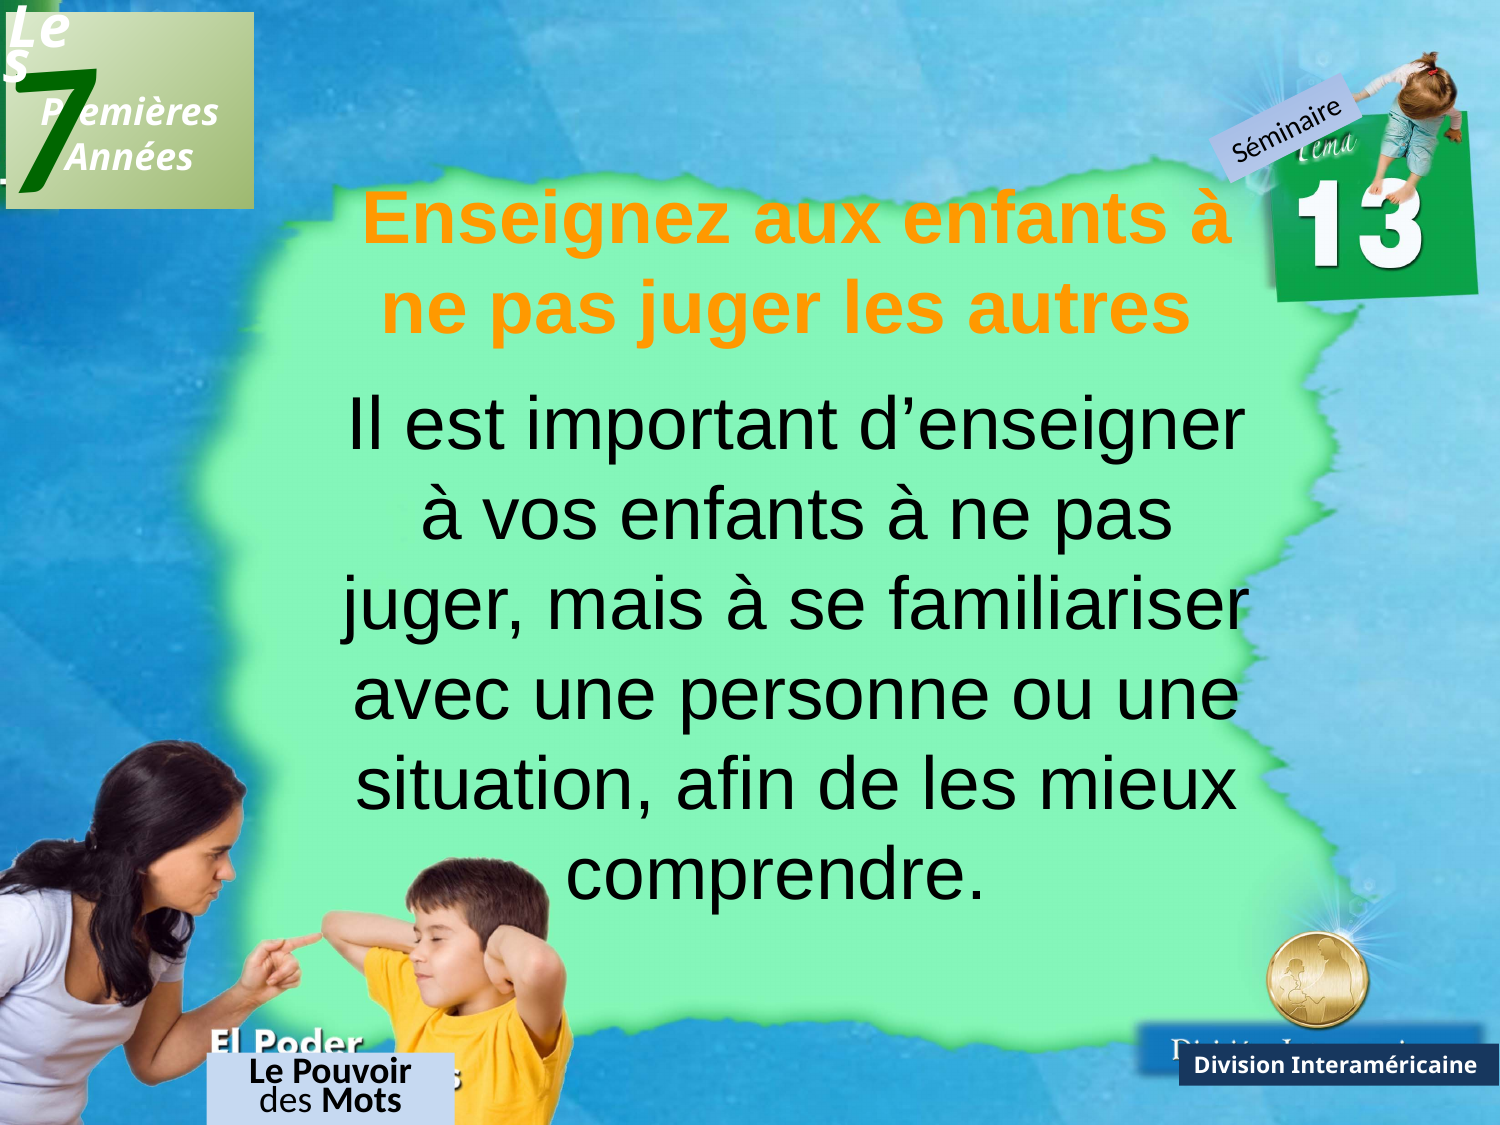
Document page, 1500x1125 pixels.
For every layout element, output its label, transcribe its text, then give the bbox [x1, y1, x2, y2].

picture [0, 0, 1500, 1125]
text_box Division Interaméricaine [1179, 1043, 1499, 1086]
text_box Le Pouvoir des Mots [206, 1052, 455, 1125]
text_box Enseignez aux enfants à ne pas juger les autres Il est important d’enseigner à vos enfants à ne pas juger, mais à se familiariser avec une personne ou une situation, afin de les mieux comprendre. [324, 160, 1270, 922]
text_box Séminaire [1208, 72, 1363, 184]
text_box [0, 0, 255, 239]
